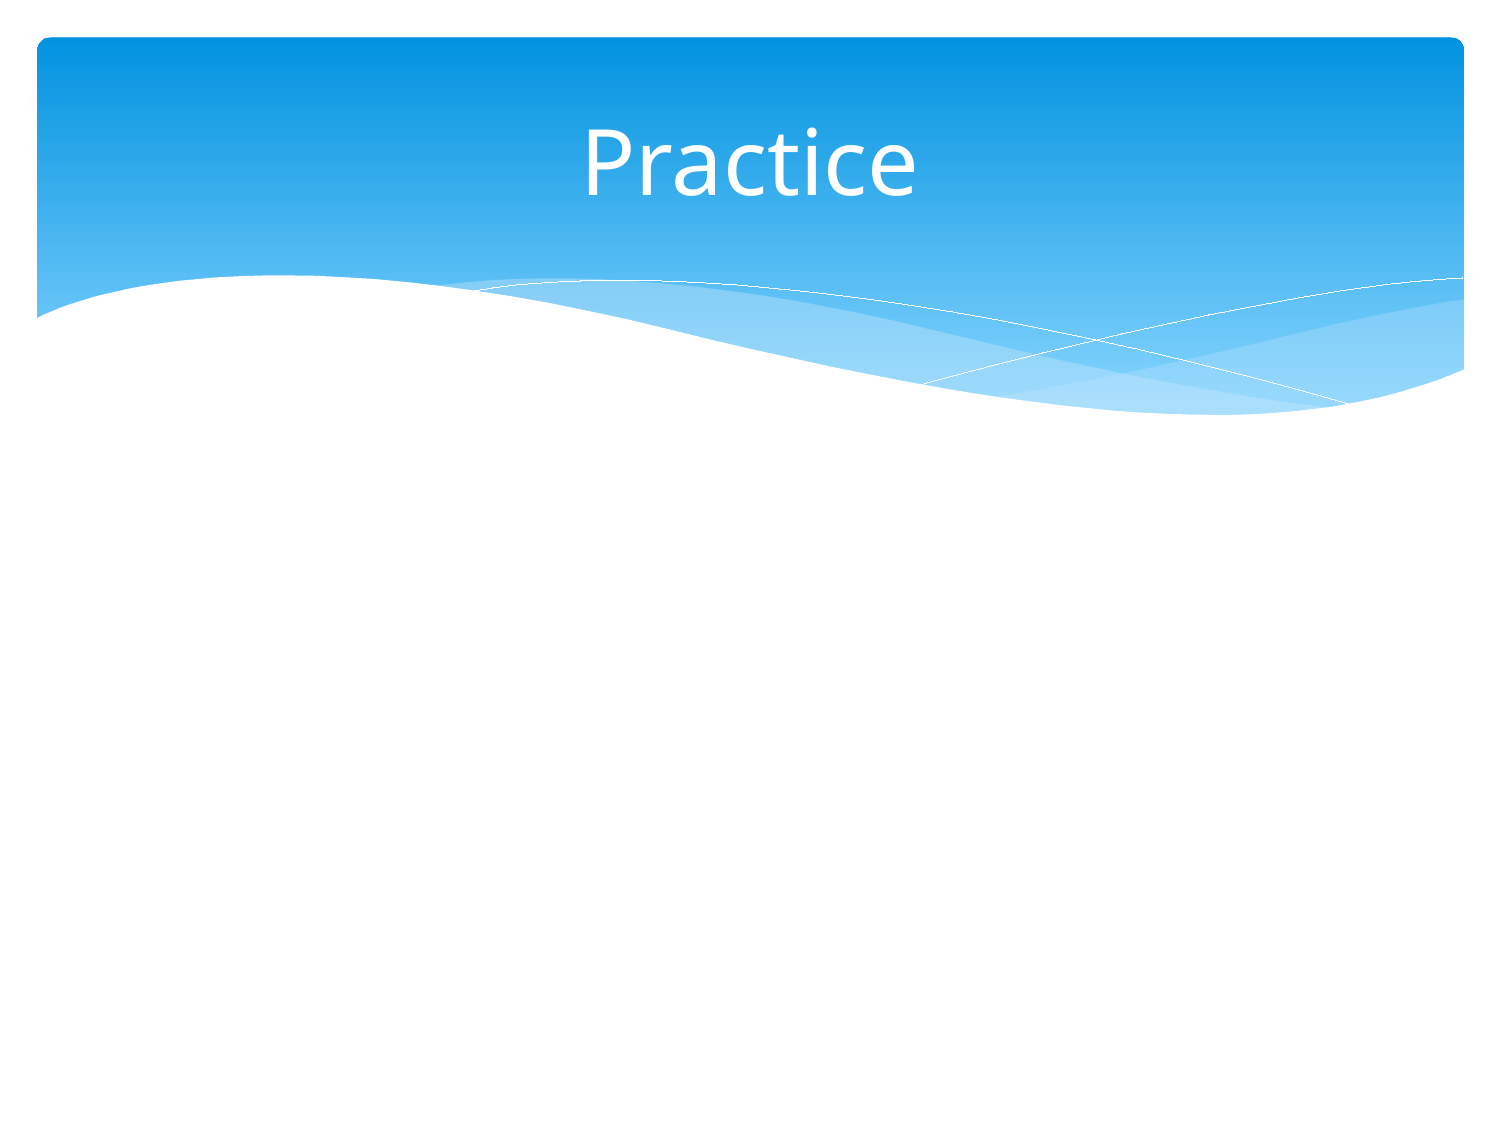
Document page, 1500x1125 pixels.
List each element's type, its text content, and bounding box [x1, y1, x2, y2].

title Practice [75, 55, 1425, 261]
